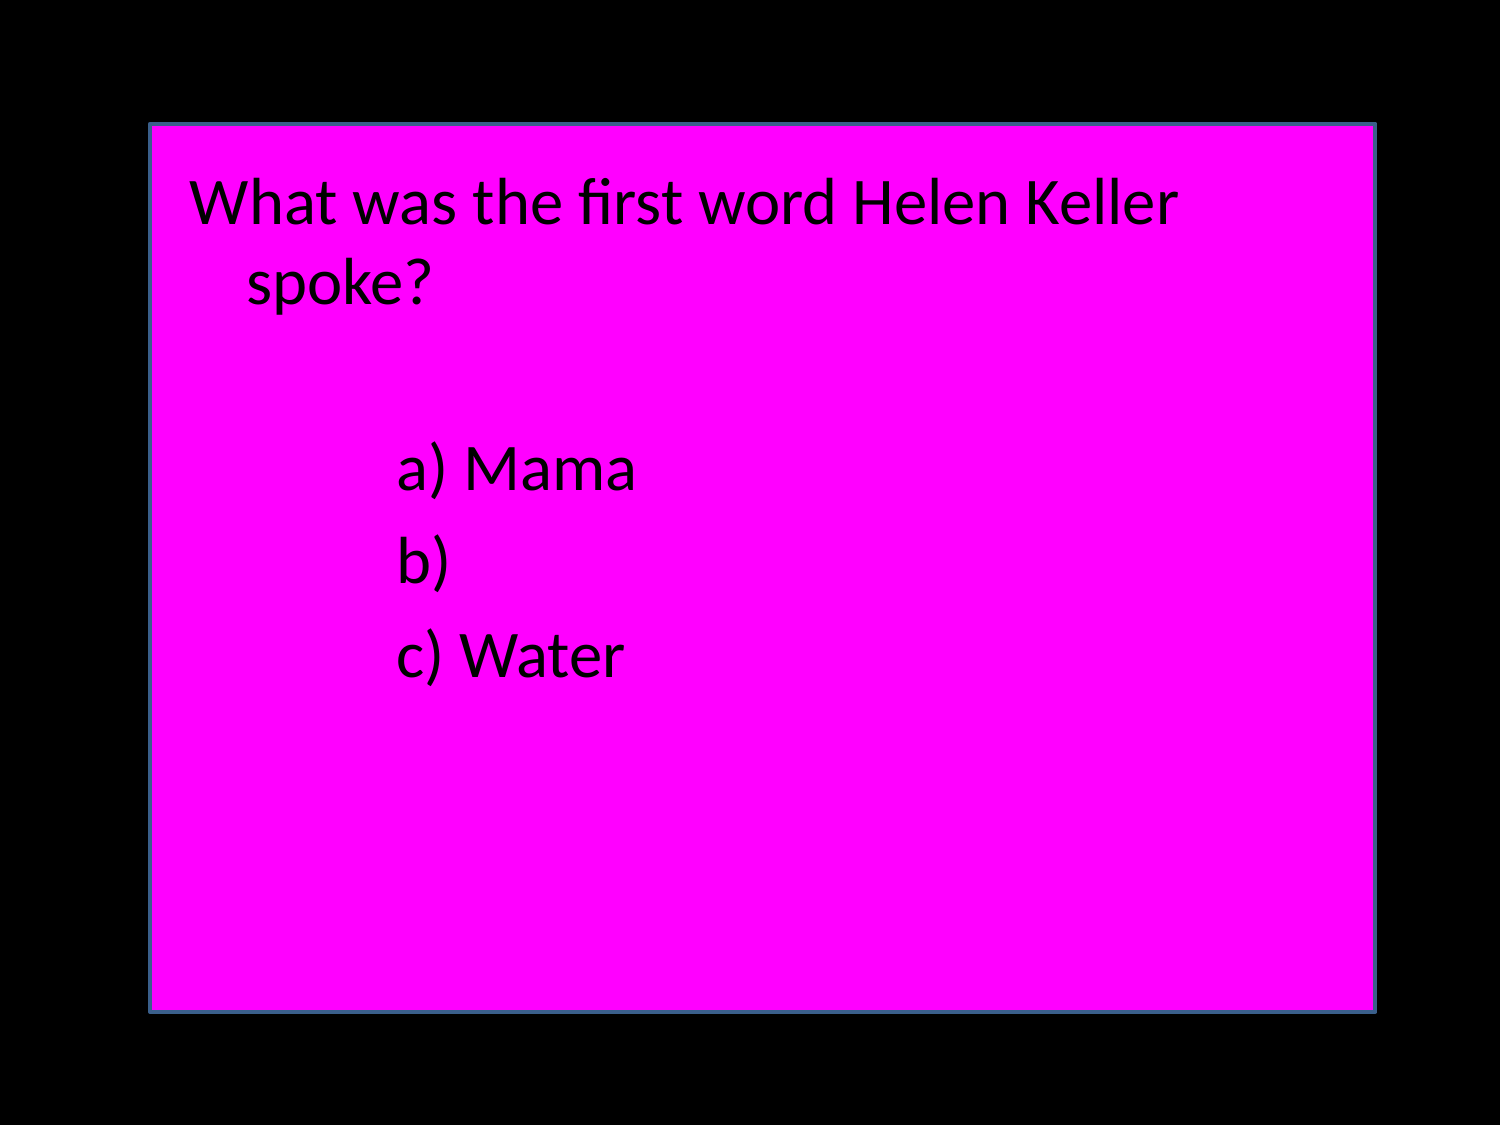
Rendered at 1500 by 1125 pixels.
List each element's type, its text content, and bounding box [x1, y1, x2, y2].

list What was the first word Helen Keller spoke? a) Mama b) c) Water [174, 149, 1387, 1001]
text_box [148, 122, 1377, 1014]
